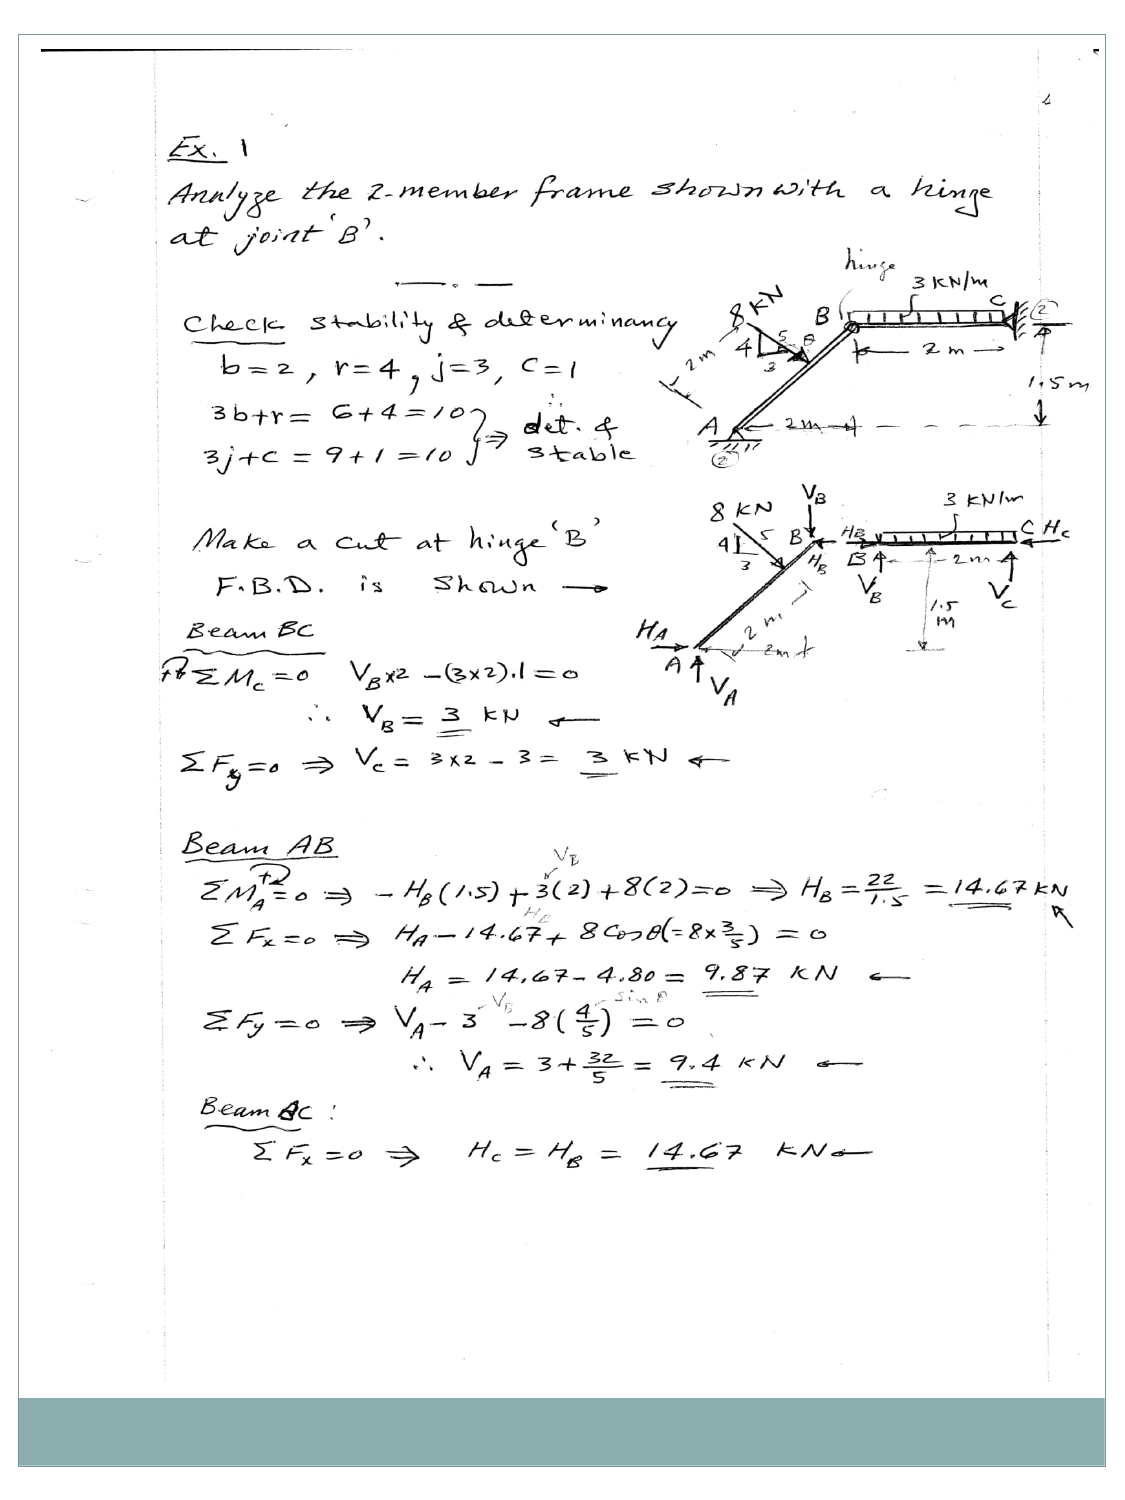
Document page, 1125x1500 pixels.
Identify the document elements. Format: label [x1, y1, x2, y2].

picture [41, 49, 1099, 1382]
